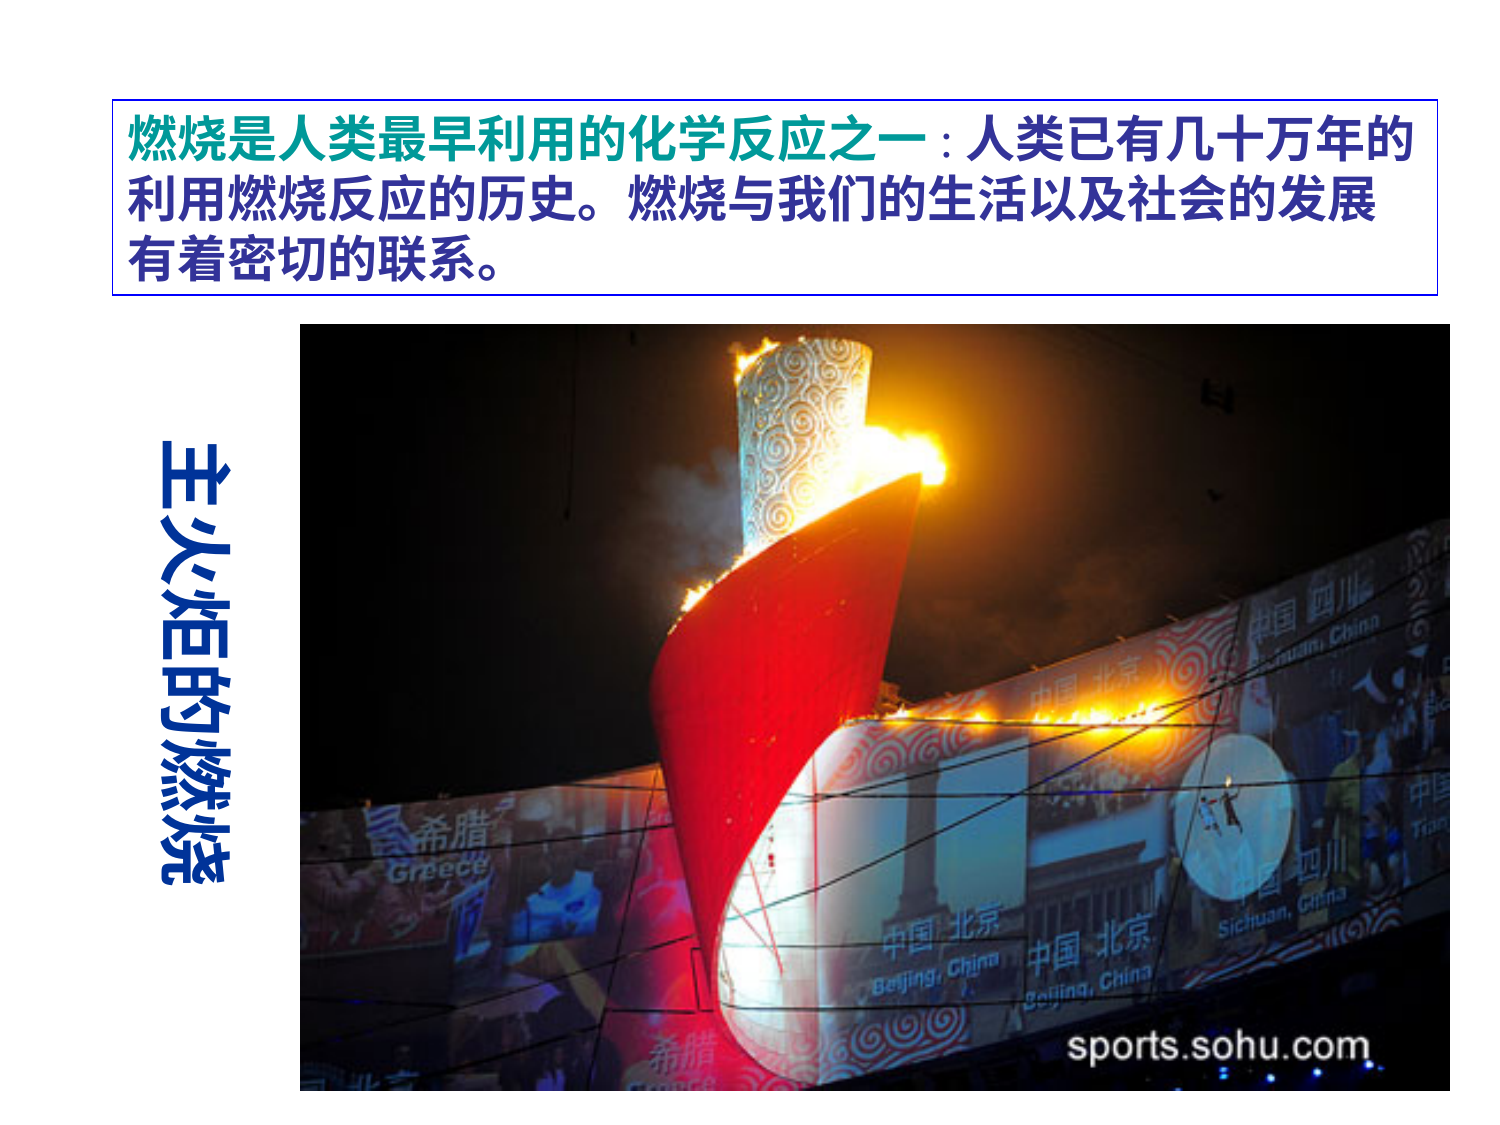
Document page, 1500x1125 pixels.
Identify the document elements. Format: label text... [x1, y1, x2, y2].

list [299, 324, 1451, 1092]
text_box 燃烧是人类最早利用的化学反应之一:人类已有几十万年的利用燃烧反应的历史。燃烧与我们的生活以及社会的发展有着密切的联系。 [112, 99, 1438, 295]
text_box 主火炬的燃烧 [129, 324, 250, 1000]
